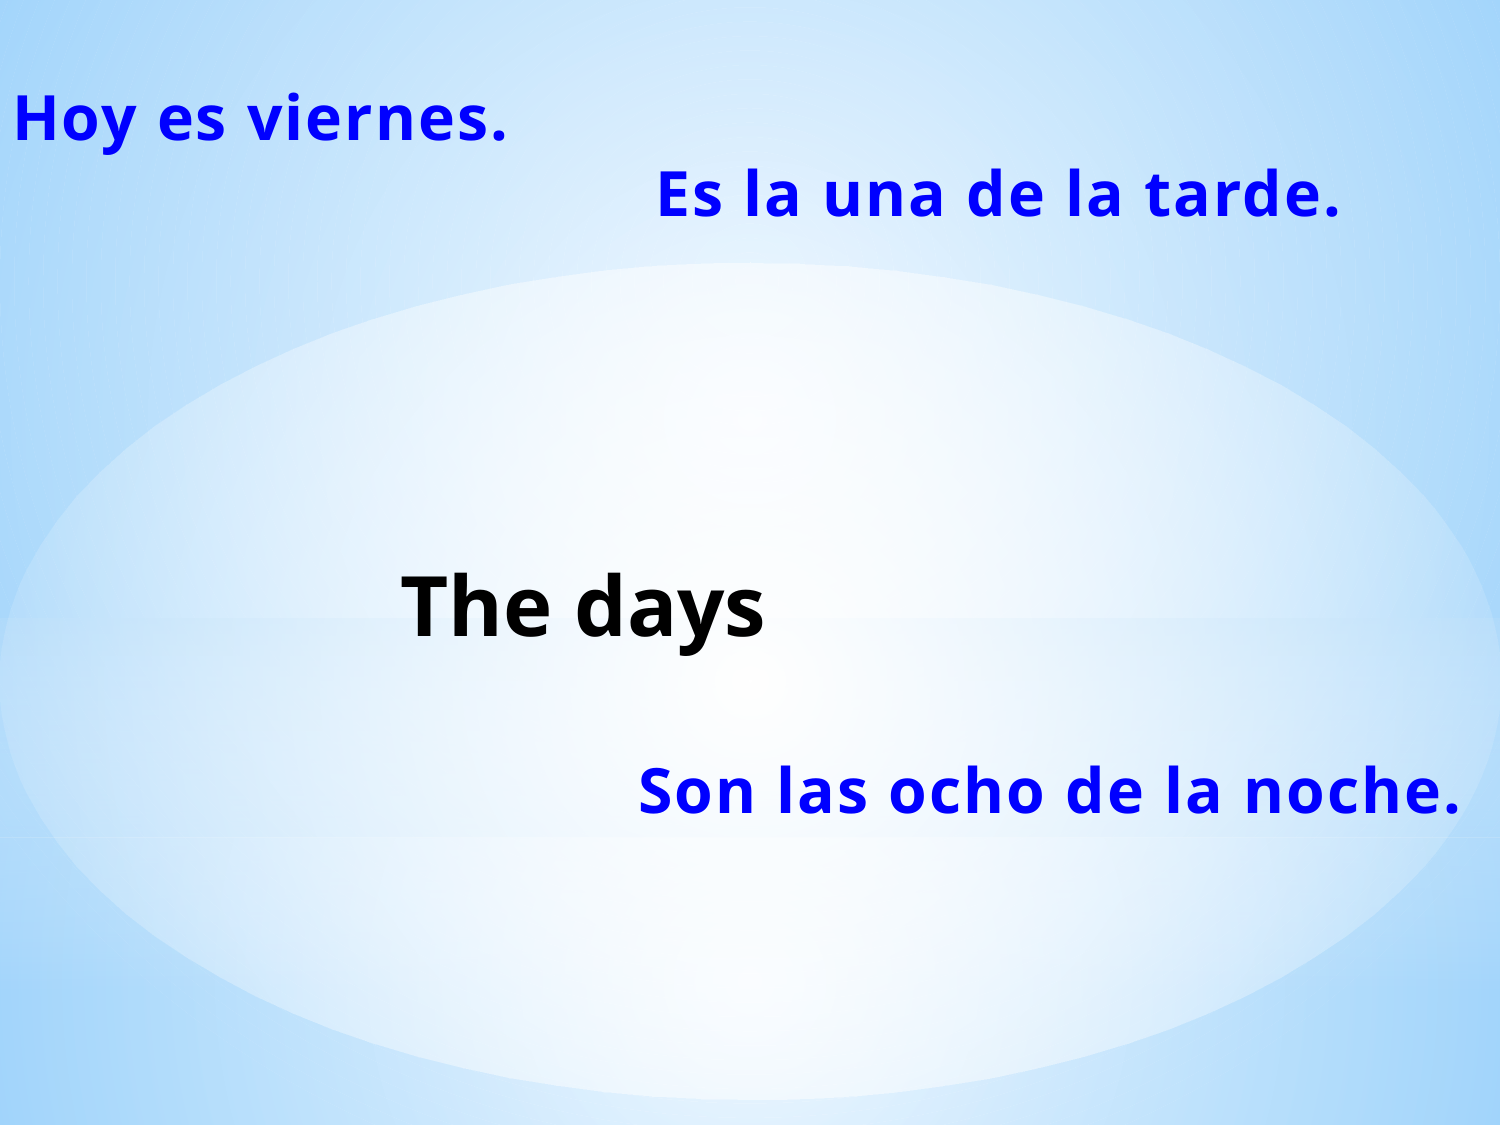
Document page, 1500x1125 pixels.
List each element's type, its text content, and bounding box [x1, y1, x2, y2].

text_box Es la una de la tarde. [625, 146, 1373, 237]
text_box The days [386, 545, 782, 661]
text_box Hoy es viernes. [0, 70, 583, 160]
text_box Son las ocho de la noche. [601, 743, 1500, 834]
